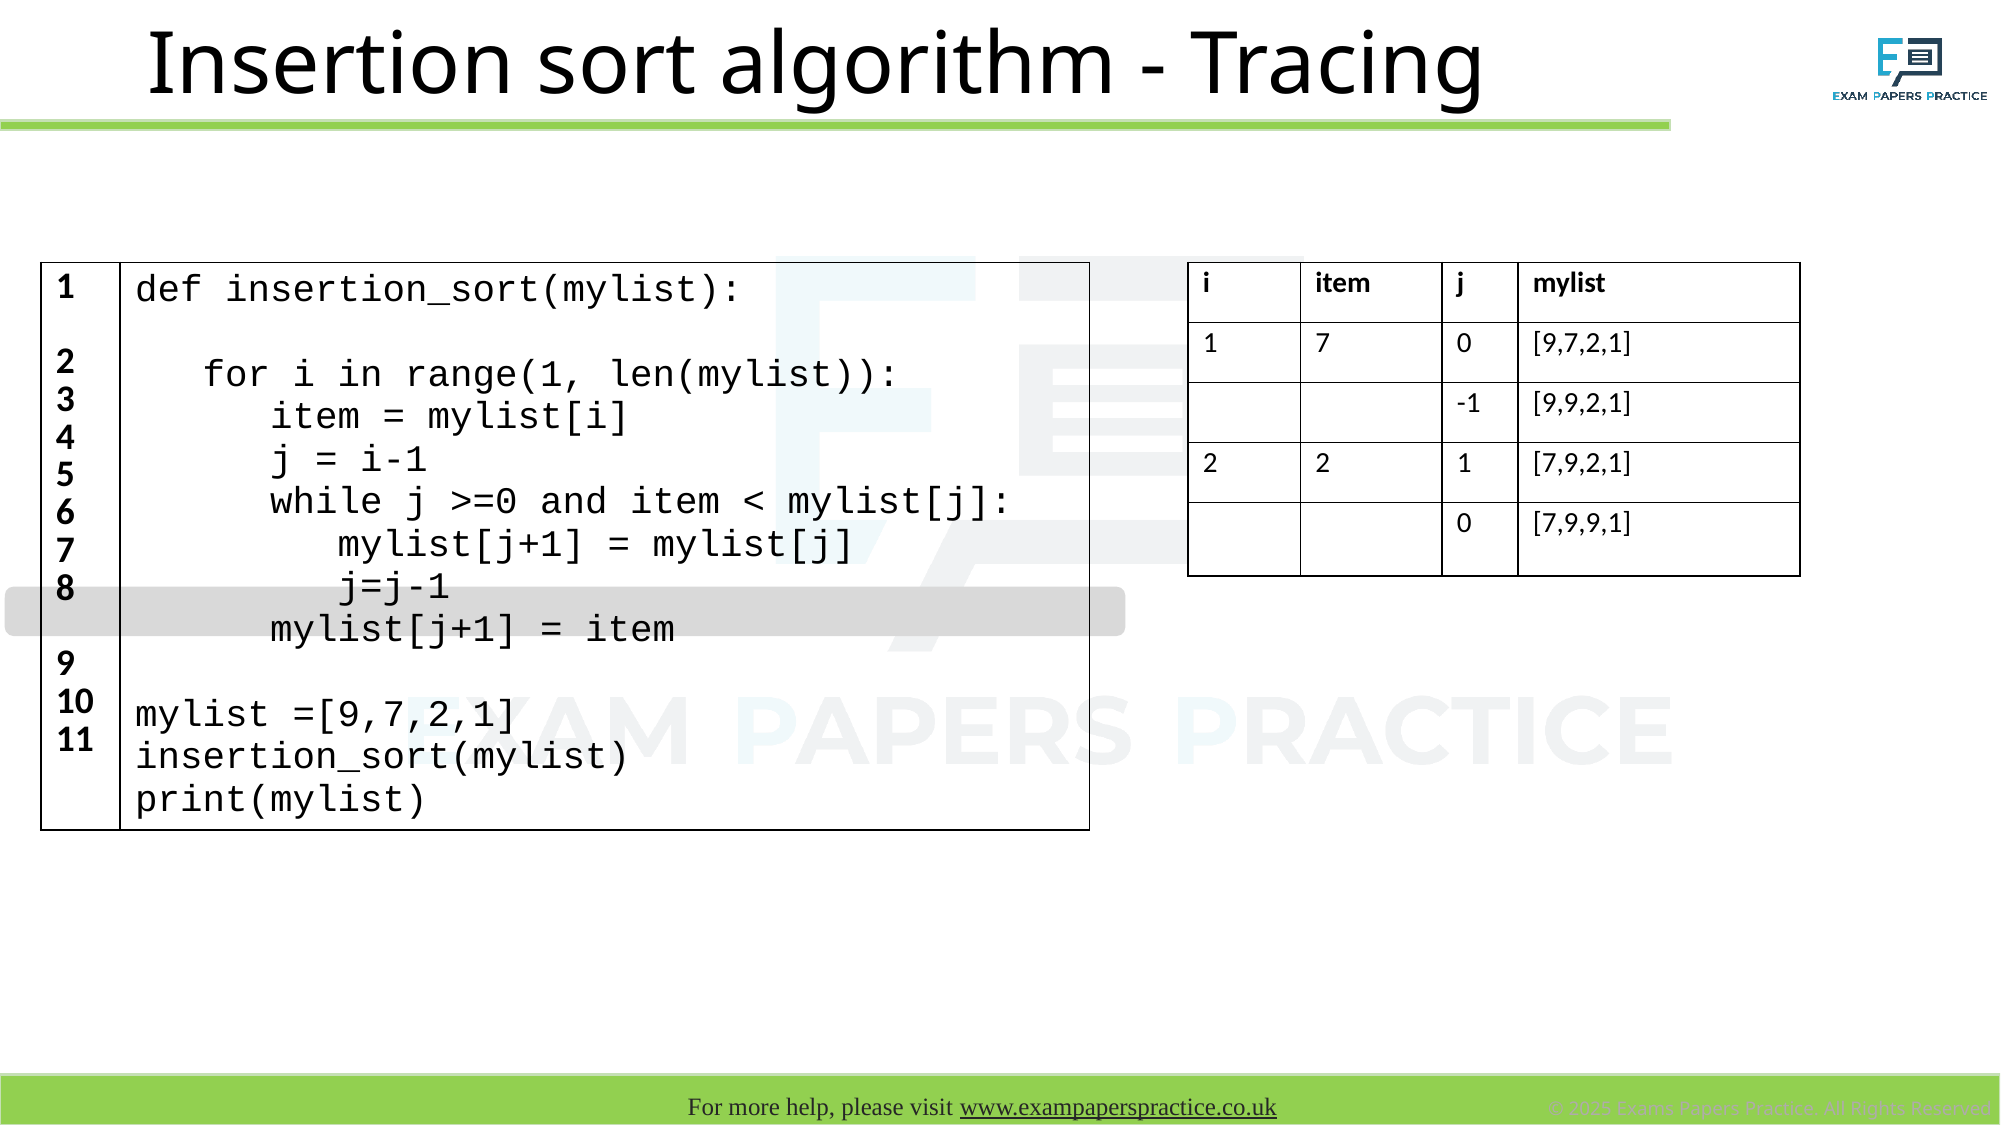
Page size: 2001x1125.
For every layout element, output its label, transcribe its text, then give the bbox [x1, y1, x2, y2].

table_header item [1301, 263, 1441, 322]
table_cell [7,9,9,1] [1519, 503, 1799, 575]
table_cell [1301, 503, 1441, 575]
text_box [4, 586, 40, 637]
table_cell 0 [1443, 503, 1517, 575]
table_cell -1 [1443, 383, 1517, 442]
table_header def insertion_sort(mylist): for i in range(1, len(mylist)): item = mylist[i] j = i-1 while j >=0 and item < mylist[j]: mylist[j+1] = mylist[j] j=j-1 mylist[j+1] = item mylist =[9,7,2,1] insertion_sort(mylist) print(mylist) [121, 263, 1089, 829]
title Insertion sort algorithm - Tracing [132, 11, 1858, 121]
text_box [1090, 586, 1126, 637]
table_cell 2 [1301, 443, 1441, 502]
table_header 1 2 3 4 5 6 7 8 9 10 11 [42, 263, 119, 829]
table_cell 2 [1189, 443, 1300, 502]
table_cell [1301, 383, 1441, 442]
table_header j [1443, 263, 1517, 322]
table_header i [1189, 263, 1300, 322]
table_cell 7 [1301, 323, 1441, 382]
table_cell [1189, 503, 1300, 575]
table_cell [9,7,2,1] [1519, 323, 1799, 382]
table_header mylist [1519, 263, 1799, 322]
table_cell 0 [1443, 323, 1517, 382]
table_cell [1189, 383, 1300, 442]
table_cell [7,9,2,1] [1519, 443, 1799, 502]
table_cell [9,9,2,1] [1519, 383, 1799, 442]
table_cell 1 [1443, 443, 1517, 502]
table_cell 1 [1189, 323, 1300, 382]
